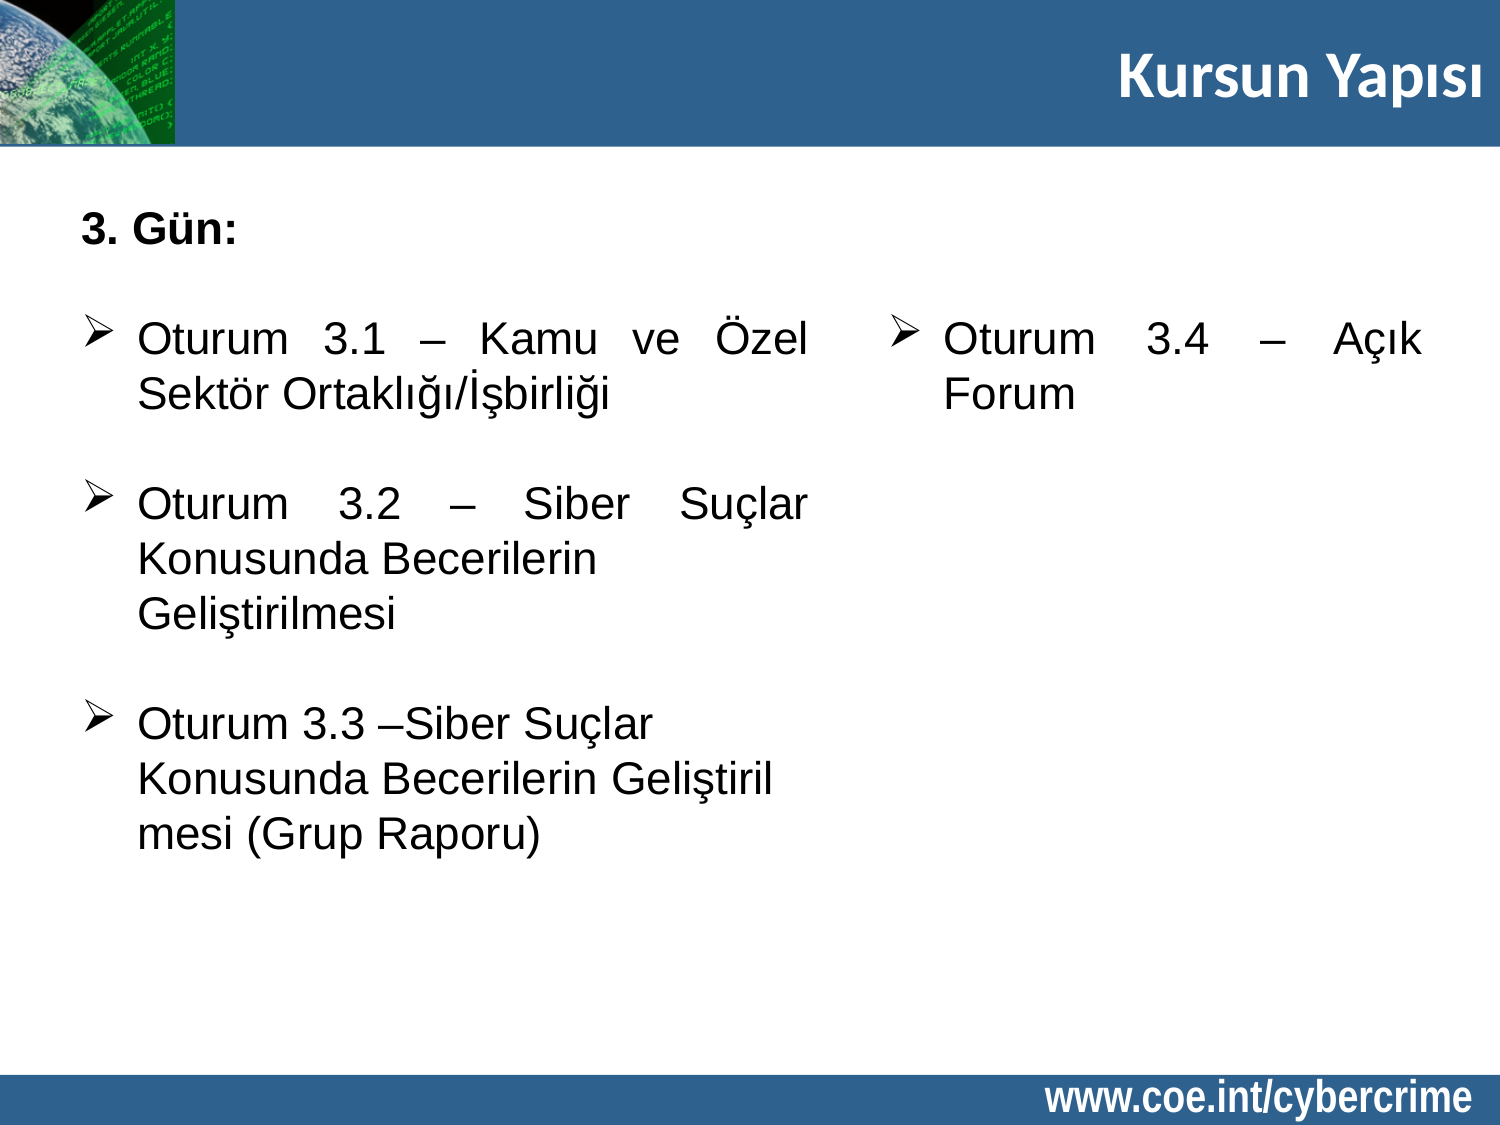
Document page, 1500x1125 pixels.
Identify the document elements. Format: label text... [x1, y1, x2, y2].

text_box 3. Gün: Oturum 3.1 – Kamu ve Özel Sektör Ortaklığı/İşbirliği Oturum 3.2 – Siber Suçlar Konusunda Becerilerin Geliştirilmesi Oturum 3.3 –Siber Suçlar Konusunda Becerilerin Geliştirilmesi (Grup Raporu) [65, 191, 825, 922]
text_box Oturum 3.4 – Açık Forum [872, 191, 1438, 537]
text_box www.coe.int/cybercrime [1030, 1059, 1500, 1125]
text_box [0, 1073, 1030, 1125]
picture [0, 0, 175, 144]
text_box Kursun Yapısı [177, 0, 1500, 149]
